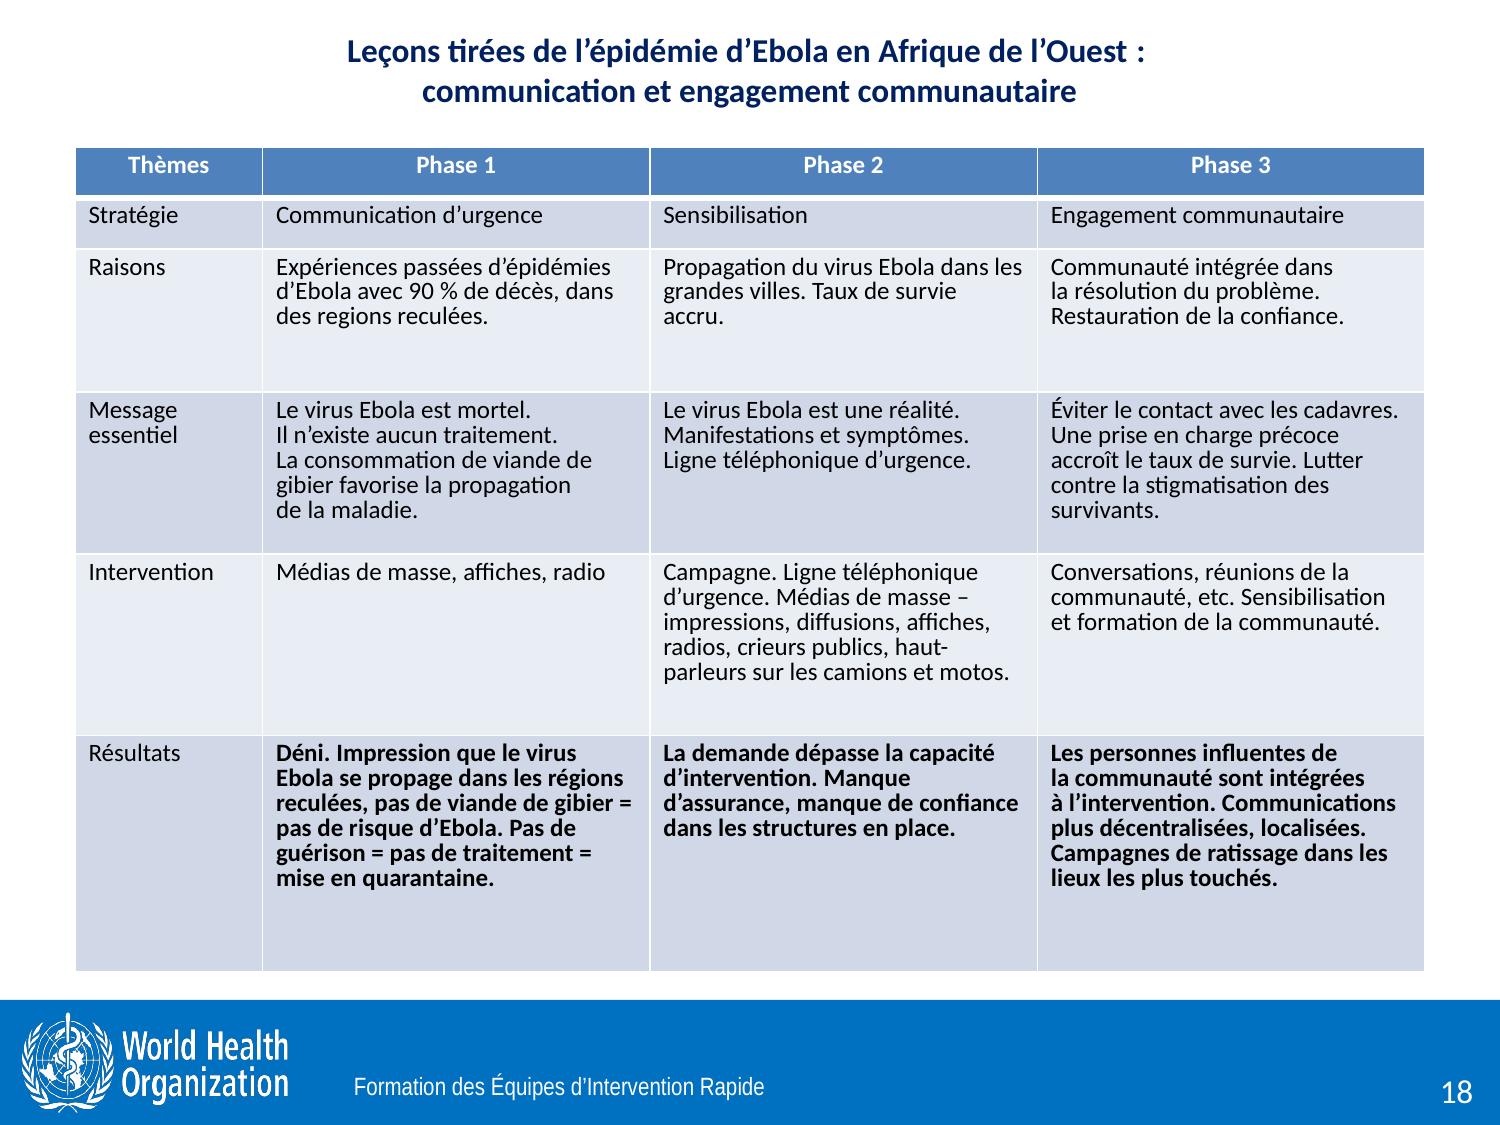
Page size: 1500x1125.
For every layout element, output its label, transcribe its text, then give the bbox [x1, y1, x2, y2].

table_header Phase 2 [651, 148, 1037, 195]
picture [21, 1012, 288, 1113]
table_header Phase 3 [1038, 148, 1424, 195]
table_cell Éviter le contact avec les cadavres. Une prise en charge précoce accroît le taux de survie. Lutter contre la stigmatisation des survivants. [1038, 393, 1424, 553]
table_cell Les personnes influentes de la communauté sont intégrées à l’intervention. Communications plus décentralisées, localisées. Campagnes de ratissage dans les lieux les plus touchés. [1038, 736, 1424, 971]
table_cell Communauté intégrée dans la résolution du problème. Restauration de la confiance. [1038, 250, 1424, 391]
table_cell Intervention [76, 555, 262, 735]
table_cell Le virus Ebola est une réalité. Manifestations et symptômes. Ligne téléphonique d’urgence. [651, 393, 1037, 553]
table_cell Raisons [76, 250, 262, 391]
table_cell Propagation du virus Ebola dans les grandes villes. Taux de survie accru. [651, 250, 1037, 391]
table_cell Le virus Ebola est mortel. Il n’existe aucun traitement. La consommation de viande de gibier favorise la propagation de la maladie. [263, 393, 649, 553]
table_cell Communication d’urgence [263, 201, 649, 248]
table_cell Expériences passées d’épidémies d’Ebola avec 90 % de décès, dans des regions reculées. [263, 250, 649, 391]
table_cell Message essentiel [76, 393, 262, 553]
table_cell Conversations, réunions de la communauté, etc. Sensibilisation et formation de la communauté. [1038, 555, 1424, 735]
title Leçons tirées de l’épidémie d’Ebola en Afrique de l’Ouest : communication et engagement communautaire [6, 12, 1494, 125]
table_cell Médias de masse, affiches, radio [263, 555, 649, 735]
table_cell Déni. Impression que le virus Ebola se propage dans les régions reculées, pas de viande de gibier = pas de risque d’Ebola. Pas de guérison = pas de traitement = mise en quarantaine. [263, 736, 649, 971]
table_cell Campagne. Ligne téléphonique d’urgence. Médias de masse – impressions, diffusions, affiches, radios, crieurs publics, haut-parleurs sur les camions et motos. [651, 555, 1037, 735]
table_header Phase 1 [263, 148, 649, 195]
table_cell Sensibilisation [651, 201, 1037, 248]
table_cell Engagement communautaire [1038, 201, 1424, 248]
table_cell Stratégie [76, 201, 262, 248]
table_cell Résultats [76, 736, 262, 971]
table_cell La demande dépasse la capacité d’intervention. Manque d’assurance, manque de confiance dans les structures en place. [651, 736, 1037, 971]
table_header Thèmes [76, 148, 262, 195]
